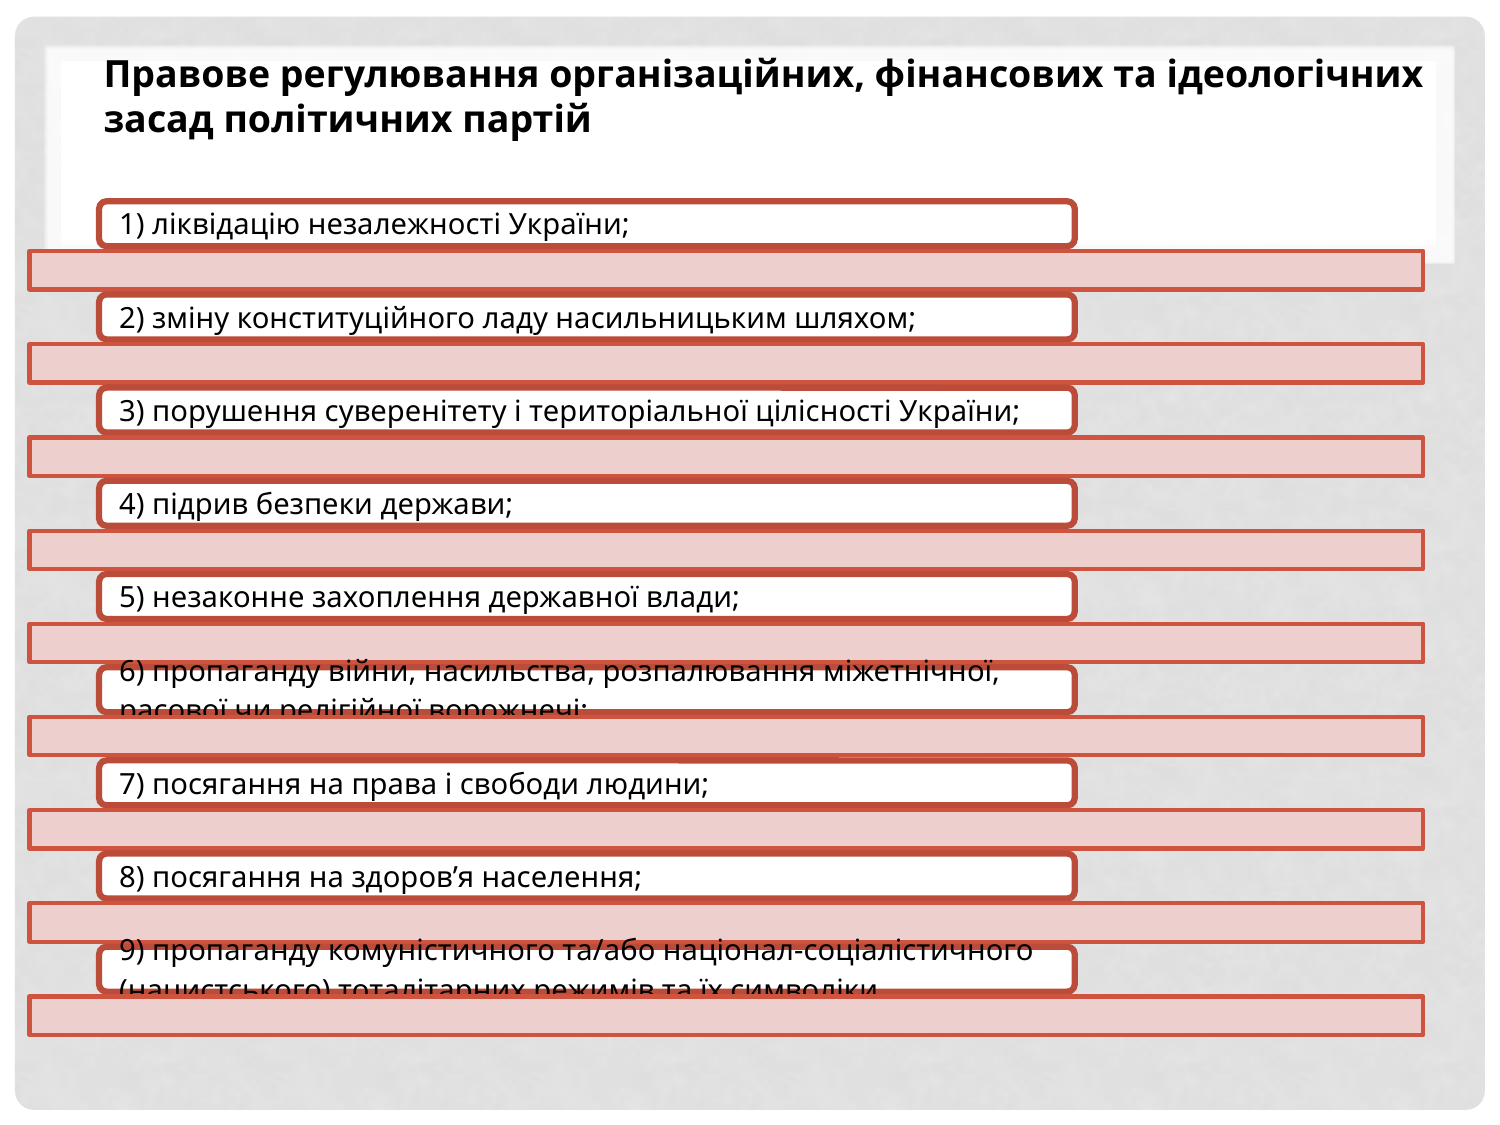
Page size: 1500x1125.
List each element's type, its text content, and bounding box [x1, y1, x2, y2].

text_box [29, 195, 1424, 1036]
text_box Правове регулювання організаційних, фінансових та ідеологічних засад політичних партій [88, 42, 1441, 148]
